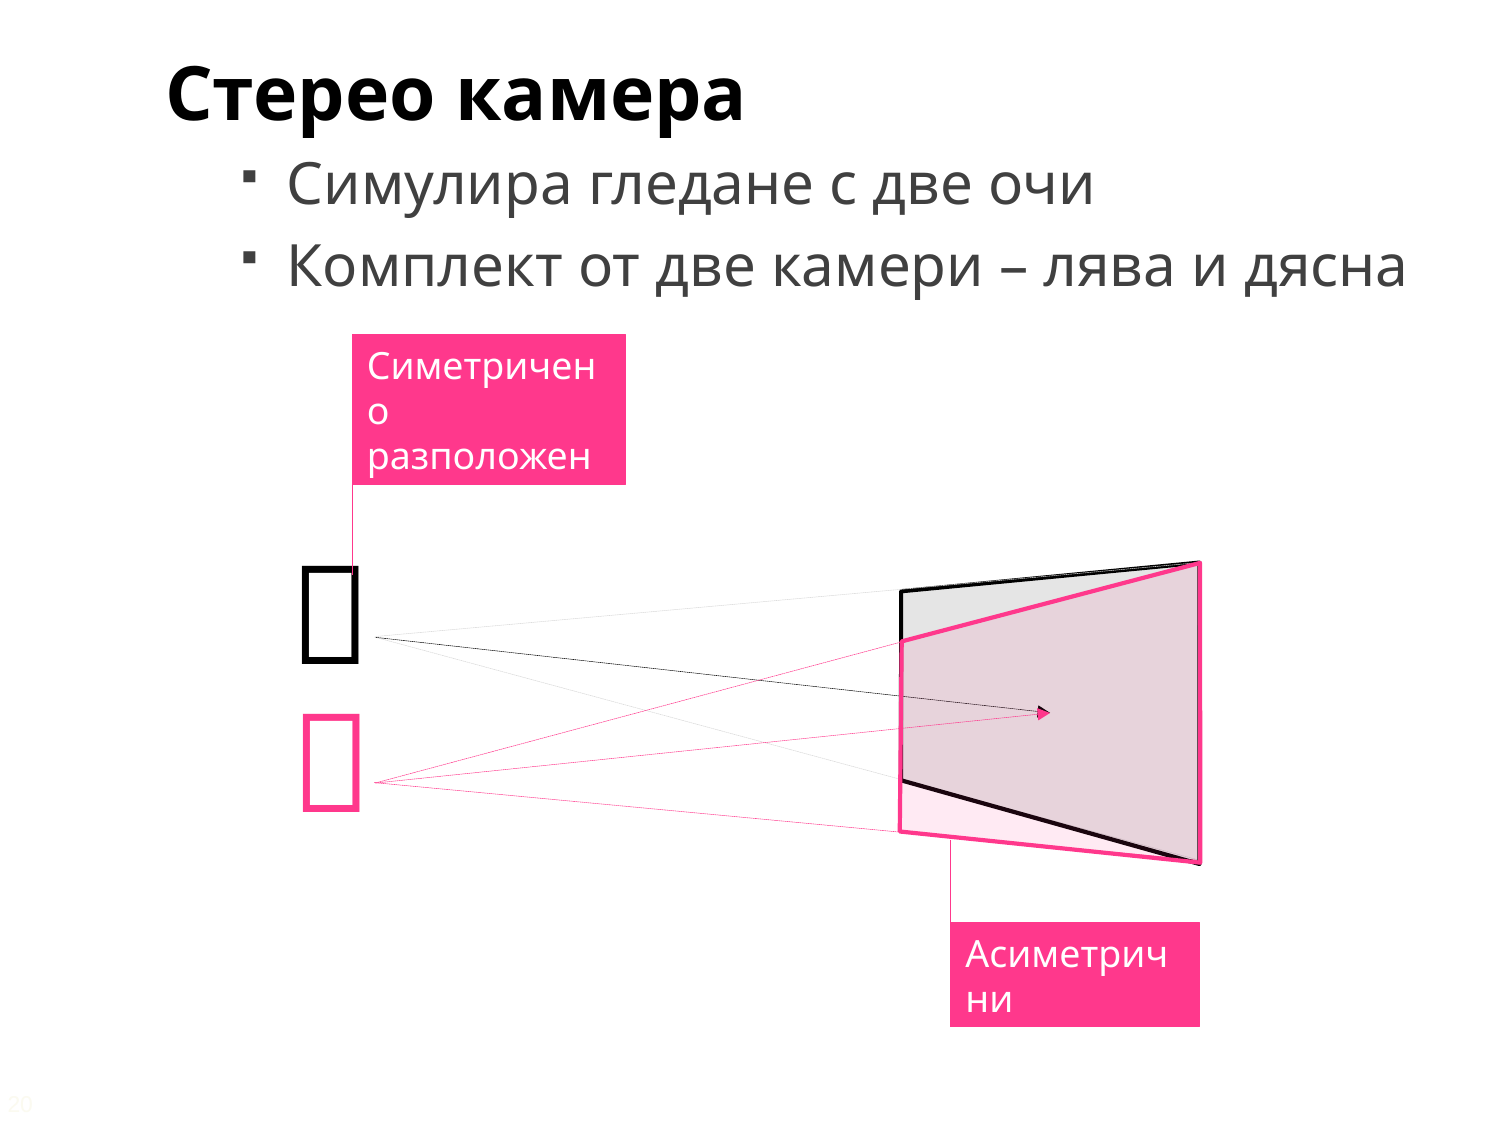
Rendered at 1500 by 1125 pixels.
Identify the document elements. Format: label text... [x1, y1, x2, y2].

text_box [351, 334, 626, 576]
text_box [374, 791, 1201, 861]
text_box  [274, 519, 368, 700]
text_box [375, 645, 1201, 784]
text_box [950, 839, 1200, 1027]
text_box  [275, 700, 368, 848]
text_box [375, 562, 1201, 637]
list Стерео камера Симулира гледане с две очи Комплект от две камери – лява и дясна [150, 37, 1488, 1113]
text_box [375, 712, 1051, 784]
